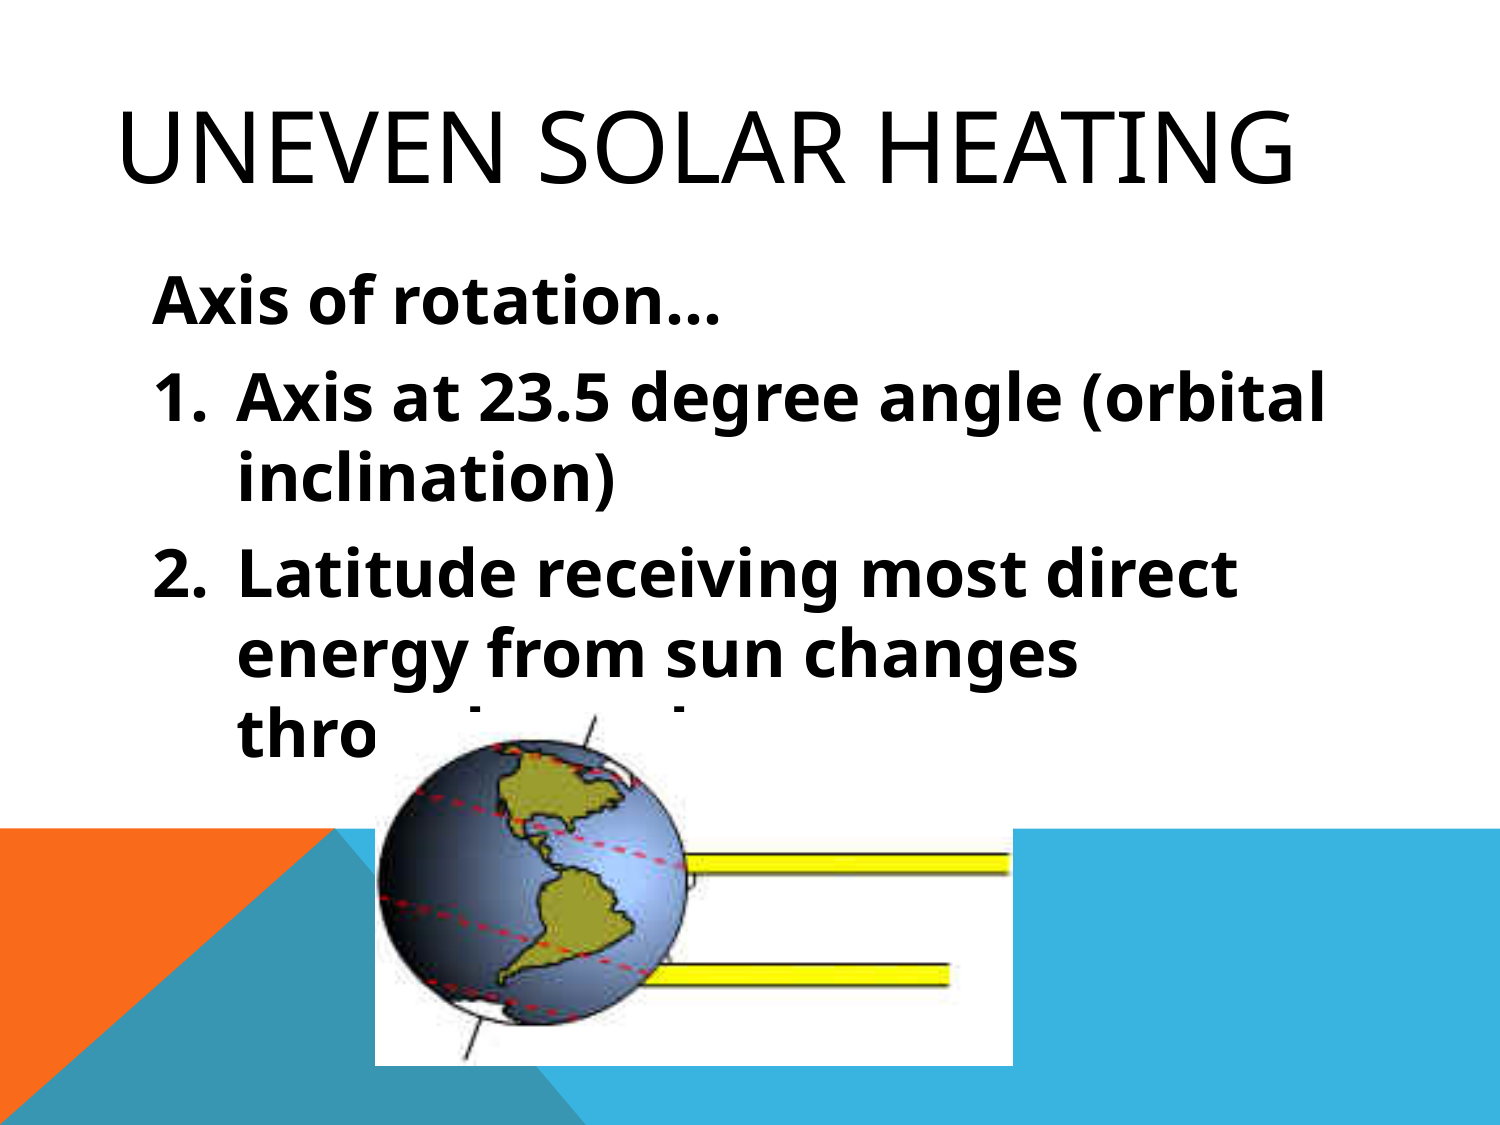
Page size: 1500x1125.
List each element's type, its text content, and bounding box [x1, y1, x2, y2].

picture [374, 712, 1013, 1066]
title Uneven solar heating [99, 62, 1334, 225]
list Axis of rotation… Axis at 23.5 degree angle (orbital inclination) Latitude receiving most direct energy from sun changes throughout the year. [137, 249, 1372, 838]
